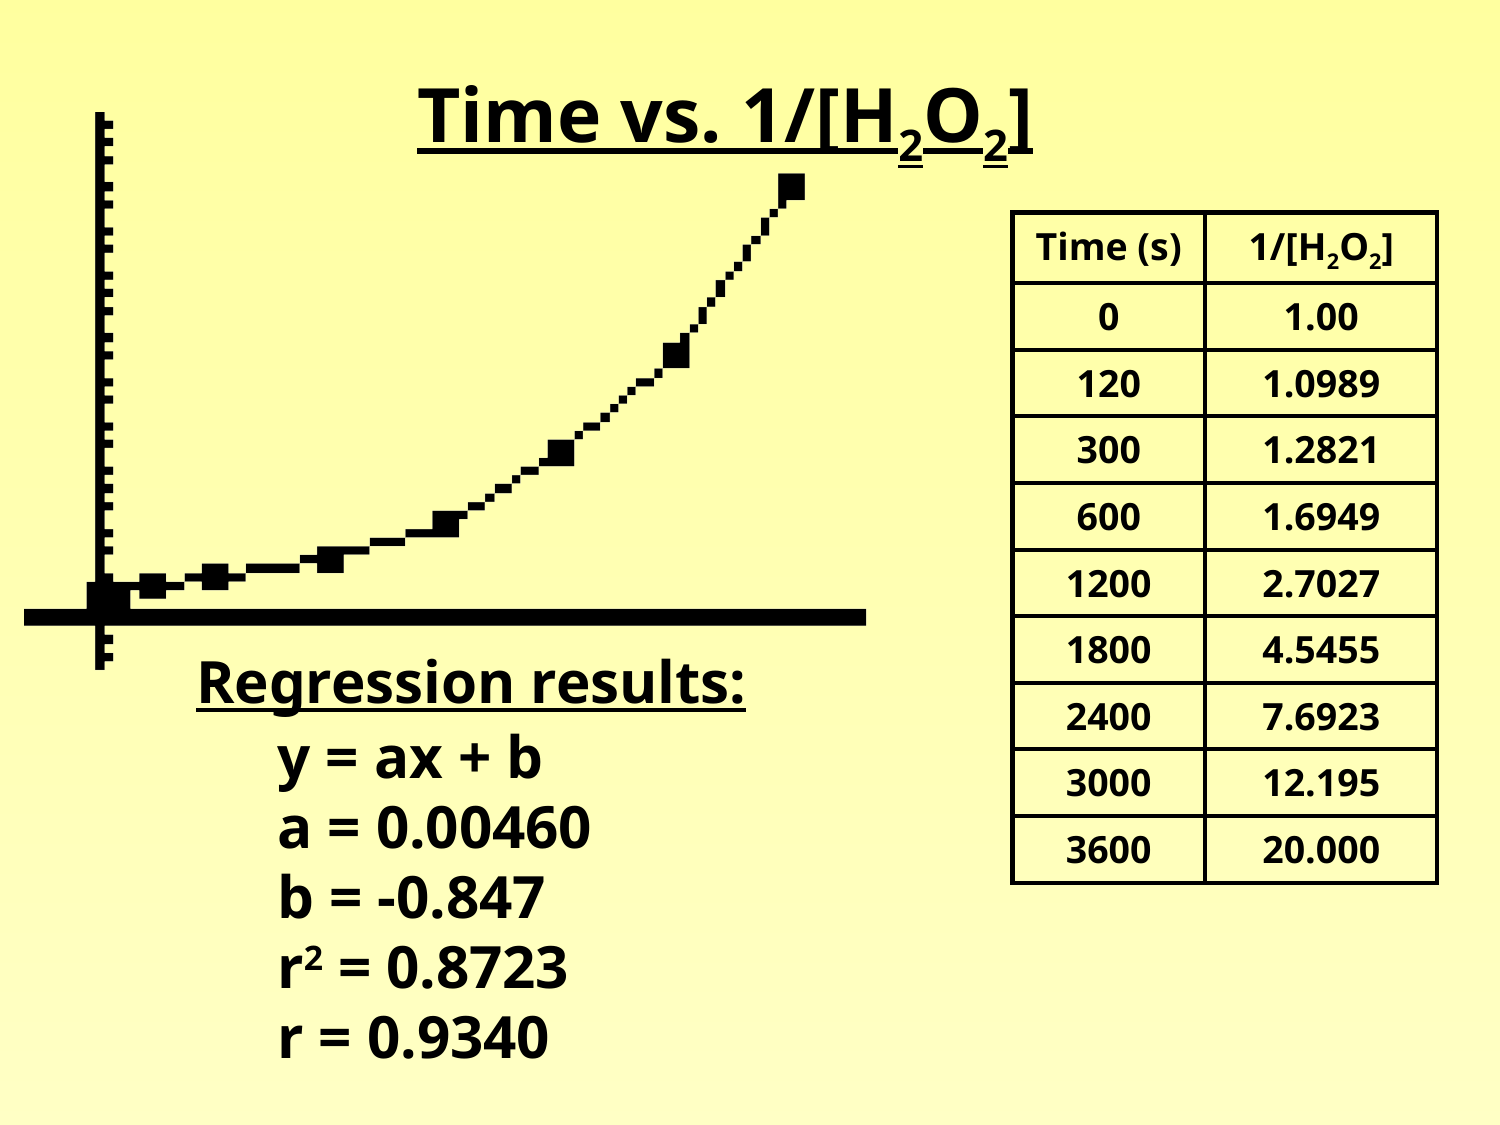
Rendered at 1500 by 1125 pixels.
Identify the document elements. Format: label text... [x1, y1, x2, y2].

table_cell 1.6949 [1207, 485, 1435, 548]
text_box Regression results: [181, 688, 762, 723]
table_cell 1200 [1015, 552, 1203, 614]
table_cell 1.2821 [1207, 418, 1435, 481]
table_header 1/[H2O2] [1207, 215, 1435, 281]
table_cell 7.6923 [1207, 685, 1435, 747]
title Time vs. 1/[H2O2] [74, 49, 1376, 188]
table_header Time (s) [1015, 215, 1203, 281]
table_cell 20.000 [1207, 818, 1435, 881]
table_cell 120 [1015, 352, 1203, 414]
table_cell 12.195 [1207, 751, 1435, 814]
table_cell 1.0989 [1207, 352, 1435, 414]
table_cell 3000 [1015, 751, 1203, 814]
table_cell 300 [1015, 418, 1203, 481]
table_cell 2.7027 [1207, 552, 1435, 614]
table_cell 600 [1015, 485, 1203, 548]
table_cell 3600 [1015, 818, 1203, 881]
table_cell 2400 [1015, 685, 1203, 747]
table_cell 1800 [1015, 618, 1203, 681]
table_cell 1.00 [1207, 285, 1435, 348]
table_cell 0 [1015, 285, 1203, 348]
picture [24, 112, 876, 680]
table_cell 4.5455 [1207, 618, 1435, 681]
text_box y = ax + b a = 0.00460 b = -0.847 r2 = 0.8723 r = 0.9340 [262, 712, 800, 1078]
